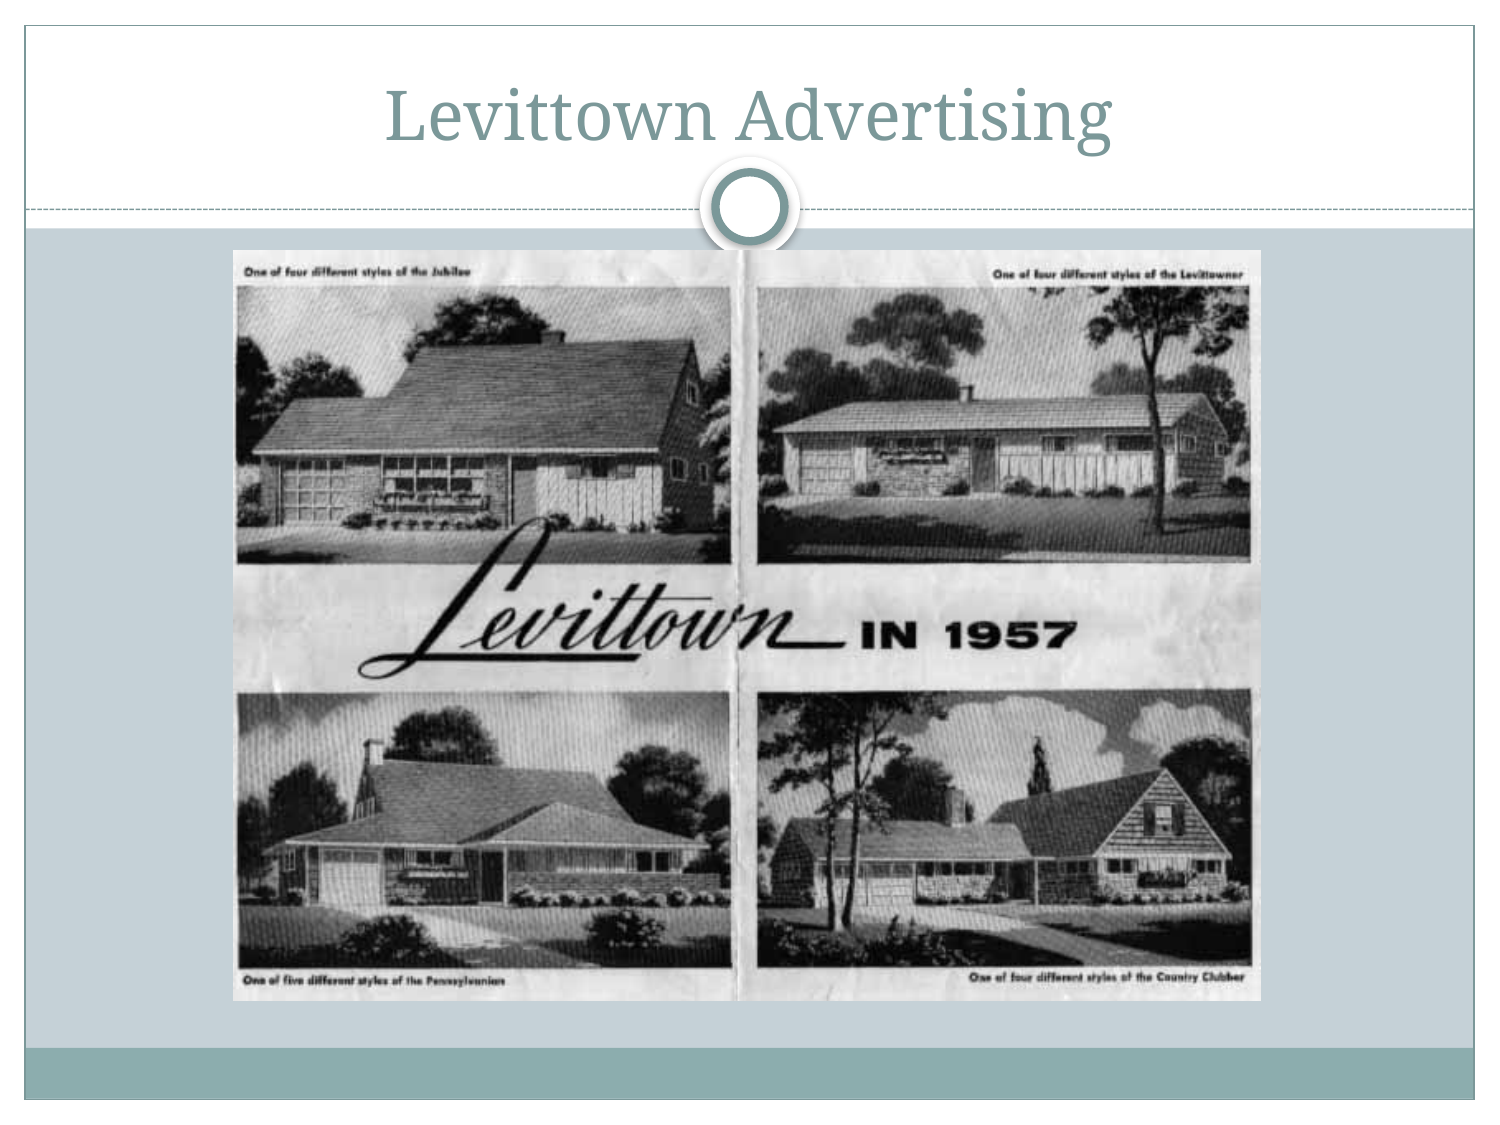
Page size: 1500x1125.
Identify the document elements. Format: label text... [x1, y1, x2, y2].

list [233, 250, 1261, 1001]
title Levittown Advertising [49, 37, 1450, 162]
